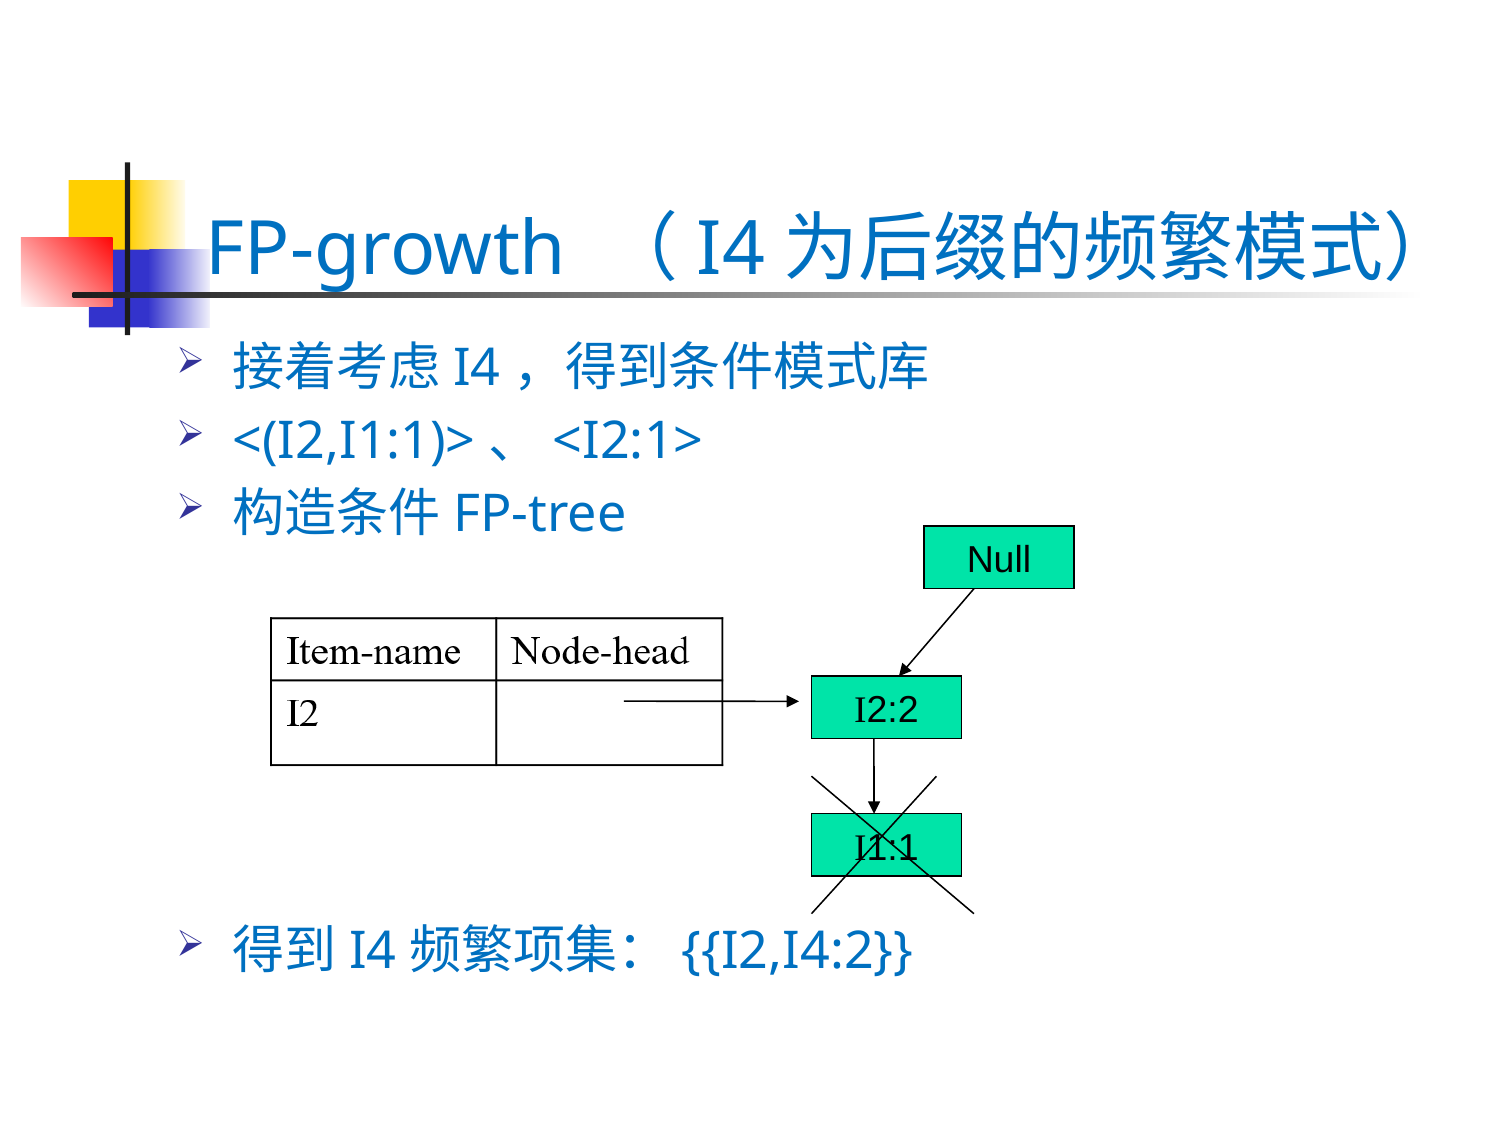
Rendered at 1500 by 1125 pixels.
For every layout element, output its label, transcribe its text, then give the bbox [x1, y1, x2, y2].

text_box [867, 738, 881, 814]
text_box FP-growth （I4为后缀的频繁模式） [132, 110, 1483, 298]
text_box I1:1 [811, 813, 962, 877]
text_box Null [923, 526, 1074, 589]
text_box I2:2 [811, 676, 962, 739]
text_box [730, 695, 799, 708]
text_box [898, 588, 975, 677]
text_box 接着考虑I4，得到条件模式库 <(I2,I1:1)>、<I2:1> 构造条件FP-tree 得到I4频繁项集：{{I2,I4:2}} [161, 326, 1412, 1070]
picture [261, 613, 725, 768]
